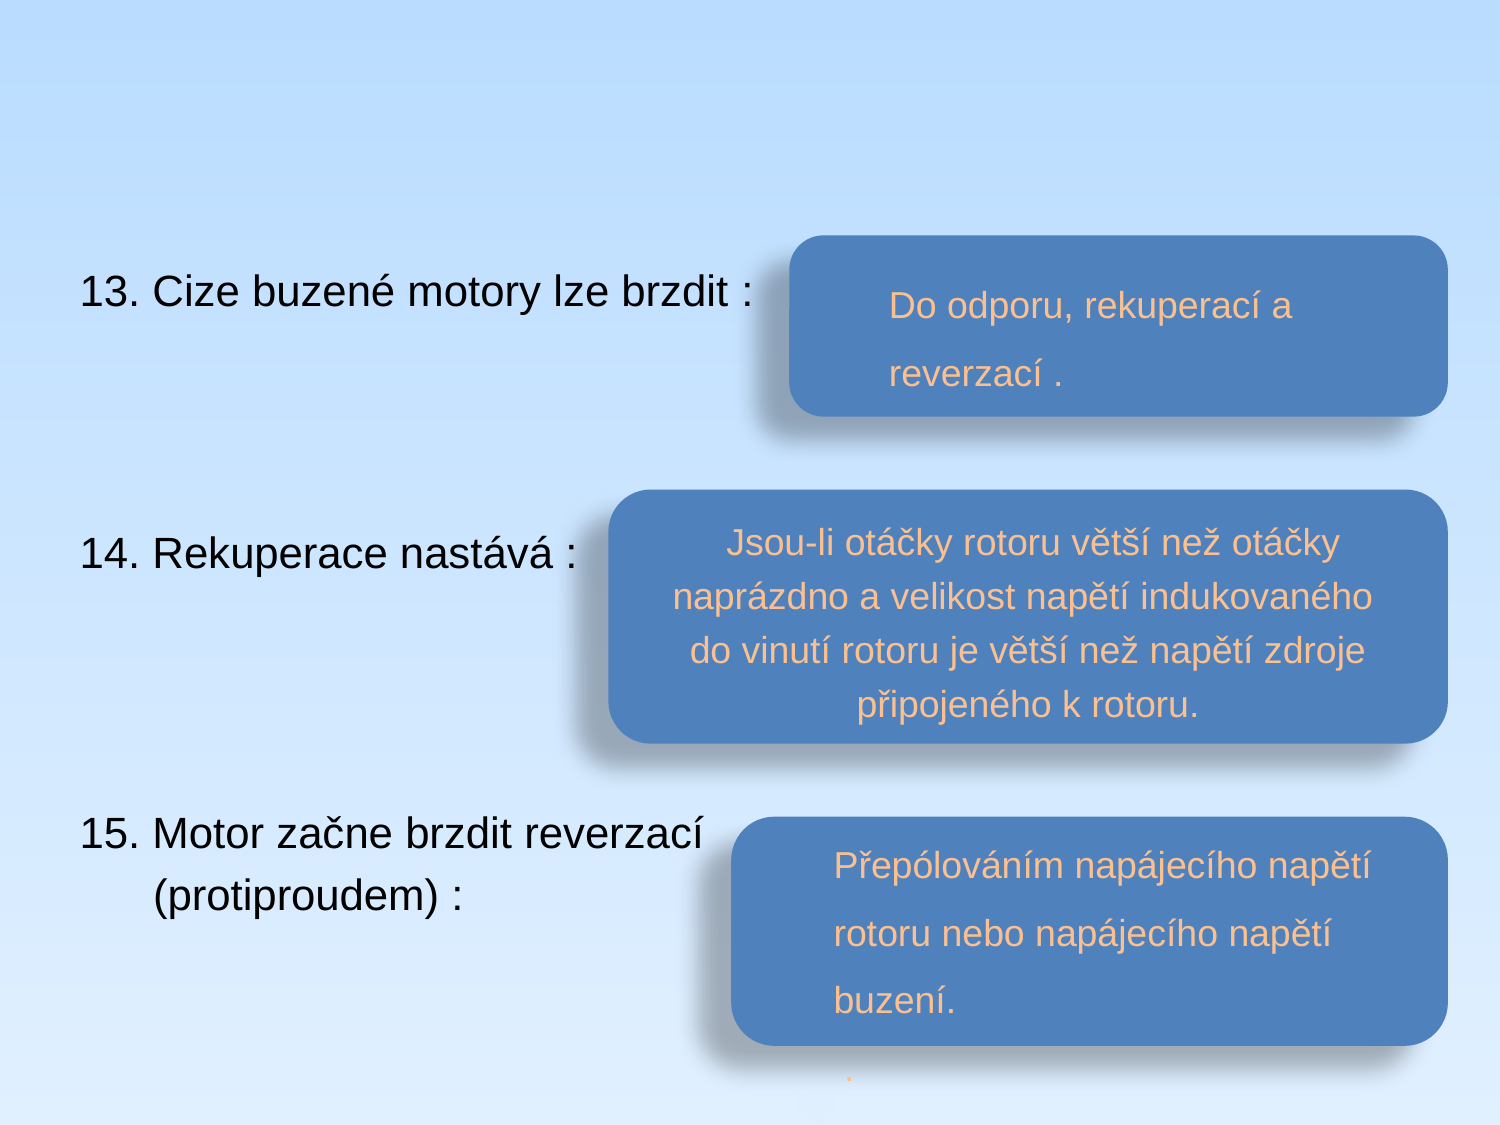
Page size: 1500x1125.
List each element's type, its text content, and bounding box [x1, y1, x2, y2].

text_box Jsou-li otáčky rotoru větší než otáčky naprázdno a velikost napětí indukovaného do vinutí rotoru je větší než napětí zdroje připojeného k rotoru. [606, 487, 1451, 746]
list 13. Cize buzené motory lze brzdit : 14. Rekuperace nastává : 15. Motor začne brzdit reverzací (protiproudem) : [64, 99, 1409, 1125]
text_box Přepólováním napájecího napětí rotoru nebo napájecího napětí buzení. . [729, 814, 1451, 1048]
text_box Do odporu, rekuperací a reverzací . [787, 233, 1450, 419]
